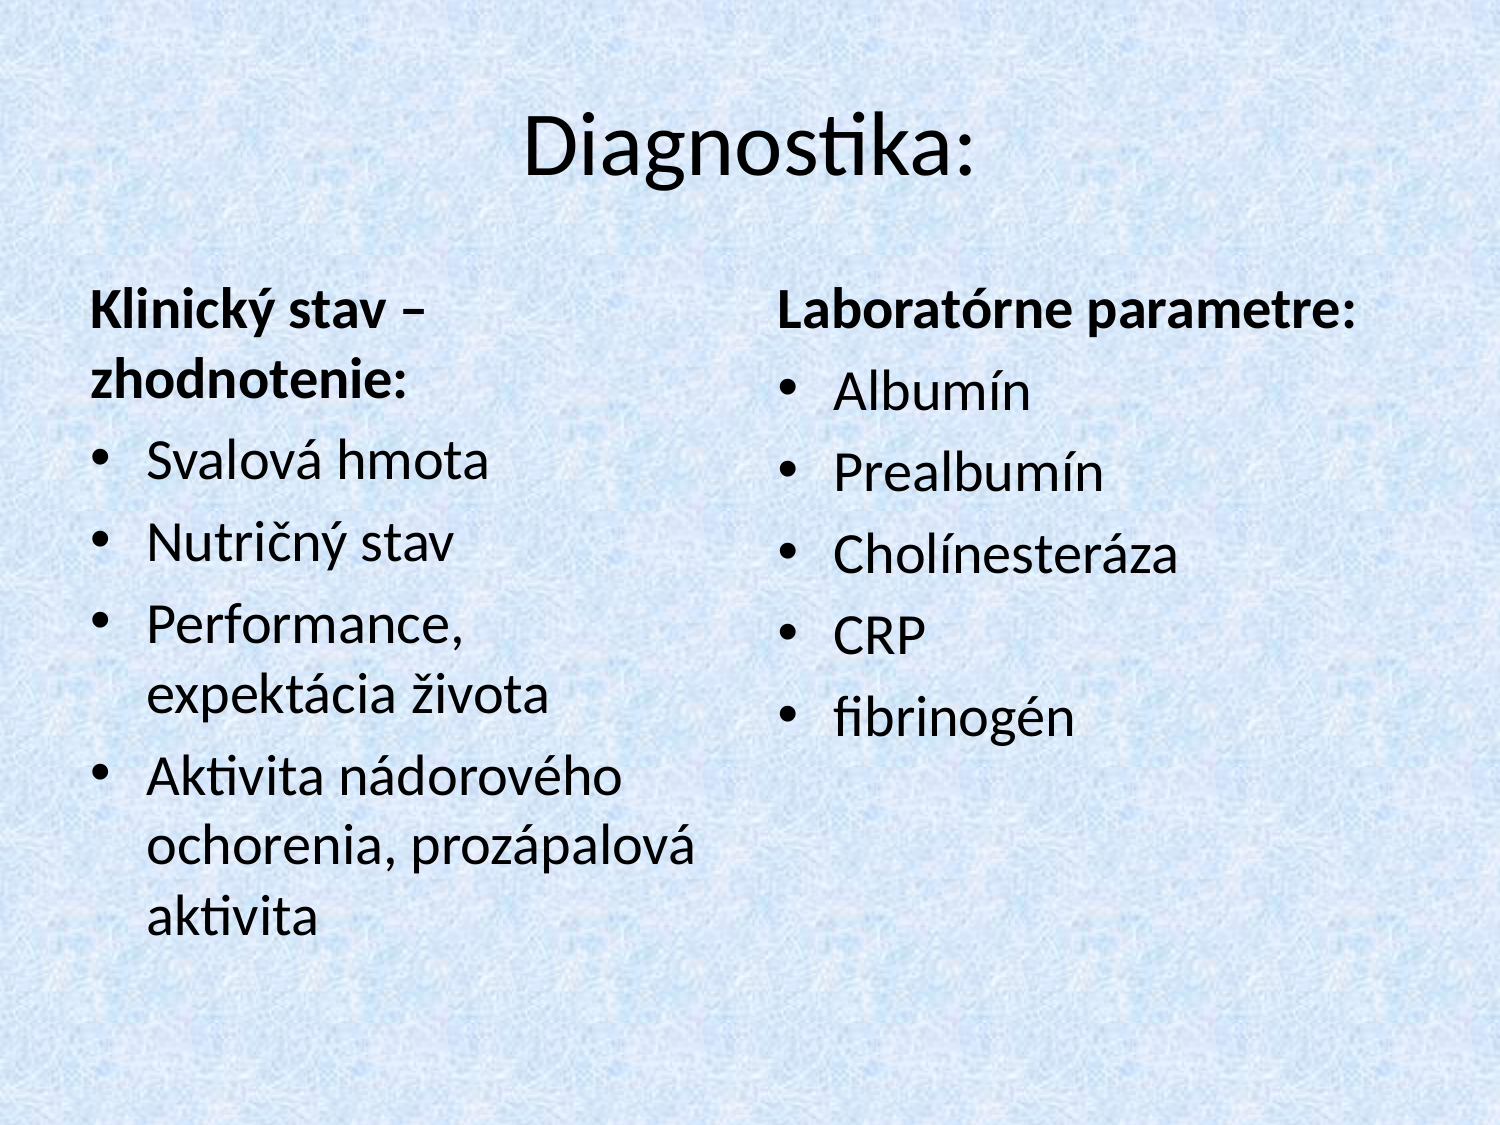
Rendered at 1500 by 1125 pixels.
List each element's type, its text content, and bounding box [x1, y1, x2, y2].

picture [0, 0, 1500, 1125]
title Diagnostika: [75, 45, 1425, 233]
list Klinický stav – zhodnotenie: Svalová hmota Nutričný stav Performance, expektácia života Aktivita nádorového ochorenia, prozápalová aktivita [75, 262, 738, 1005]
list Laboratórne parametre: Albumín Prealbumín Cholínesteráza CRP fibrinogén [762, 262, 1425, 1005]
